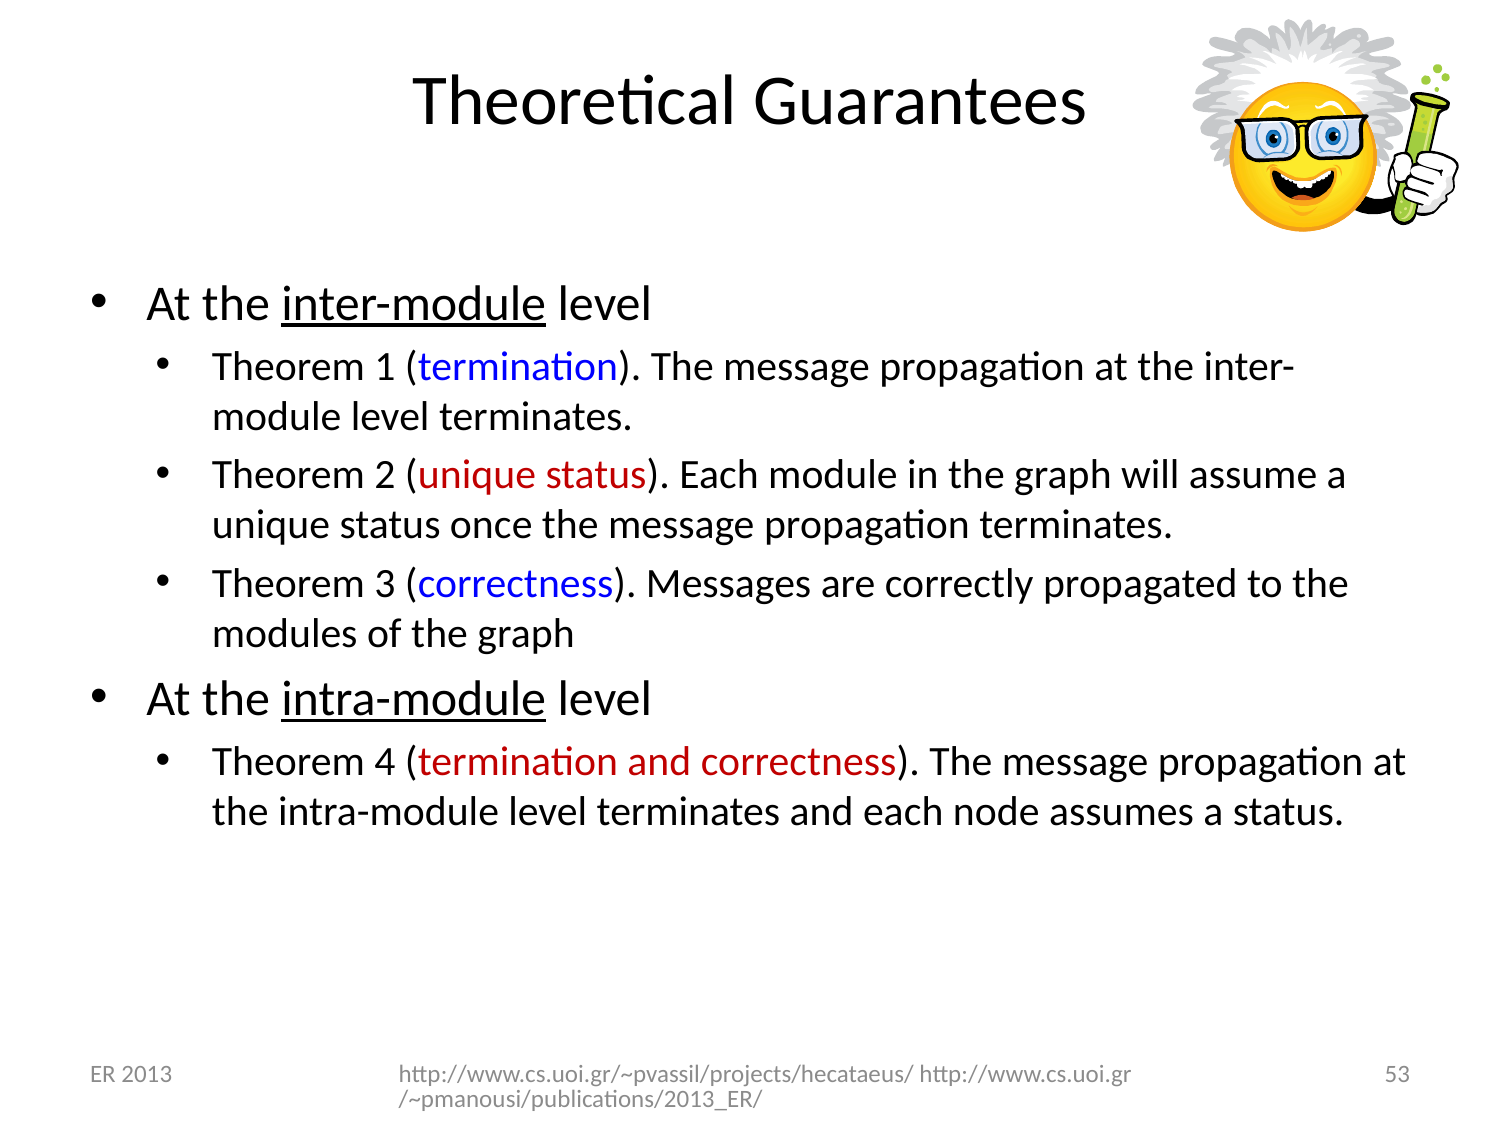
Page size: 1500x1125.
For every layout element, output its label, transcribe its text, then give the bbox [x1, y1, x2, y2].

title Theoretical Guarantees [75, 45, 1187, 233]
slide_number 53 [1152, 1042, 1425, 1103]
list At the inter-module level Theorem 1 (termination). The message propagation at the inter-module level terminates. Theorem 2 (unique status). Each module in the graph will assume a unique status once the message propagation terminates. Theorem 3 (correctness). Messages are correctly propagated to the modules of the graph At the intra-module level Theorem 4 (termination and correctness). The message propagation at the intra-module level terminates and each node assumes a status. [75, 262, 1425, 1005]
footer http://www.cs.uoi.gr/~pvassil/projects/hecataeus/ http://www.cs.uoi.gr/~pmanousi/publications/2013_ER/ [425, 1042, 1152, 1103]
slide_number ER 2013 [75, 1042, 425, 1103]
picture [1192, 18, 1459, 232]
